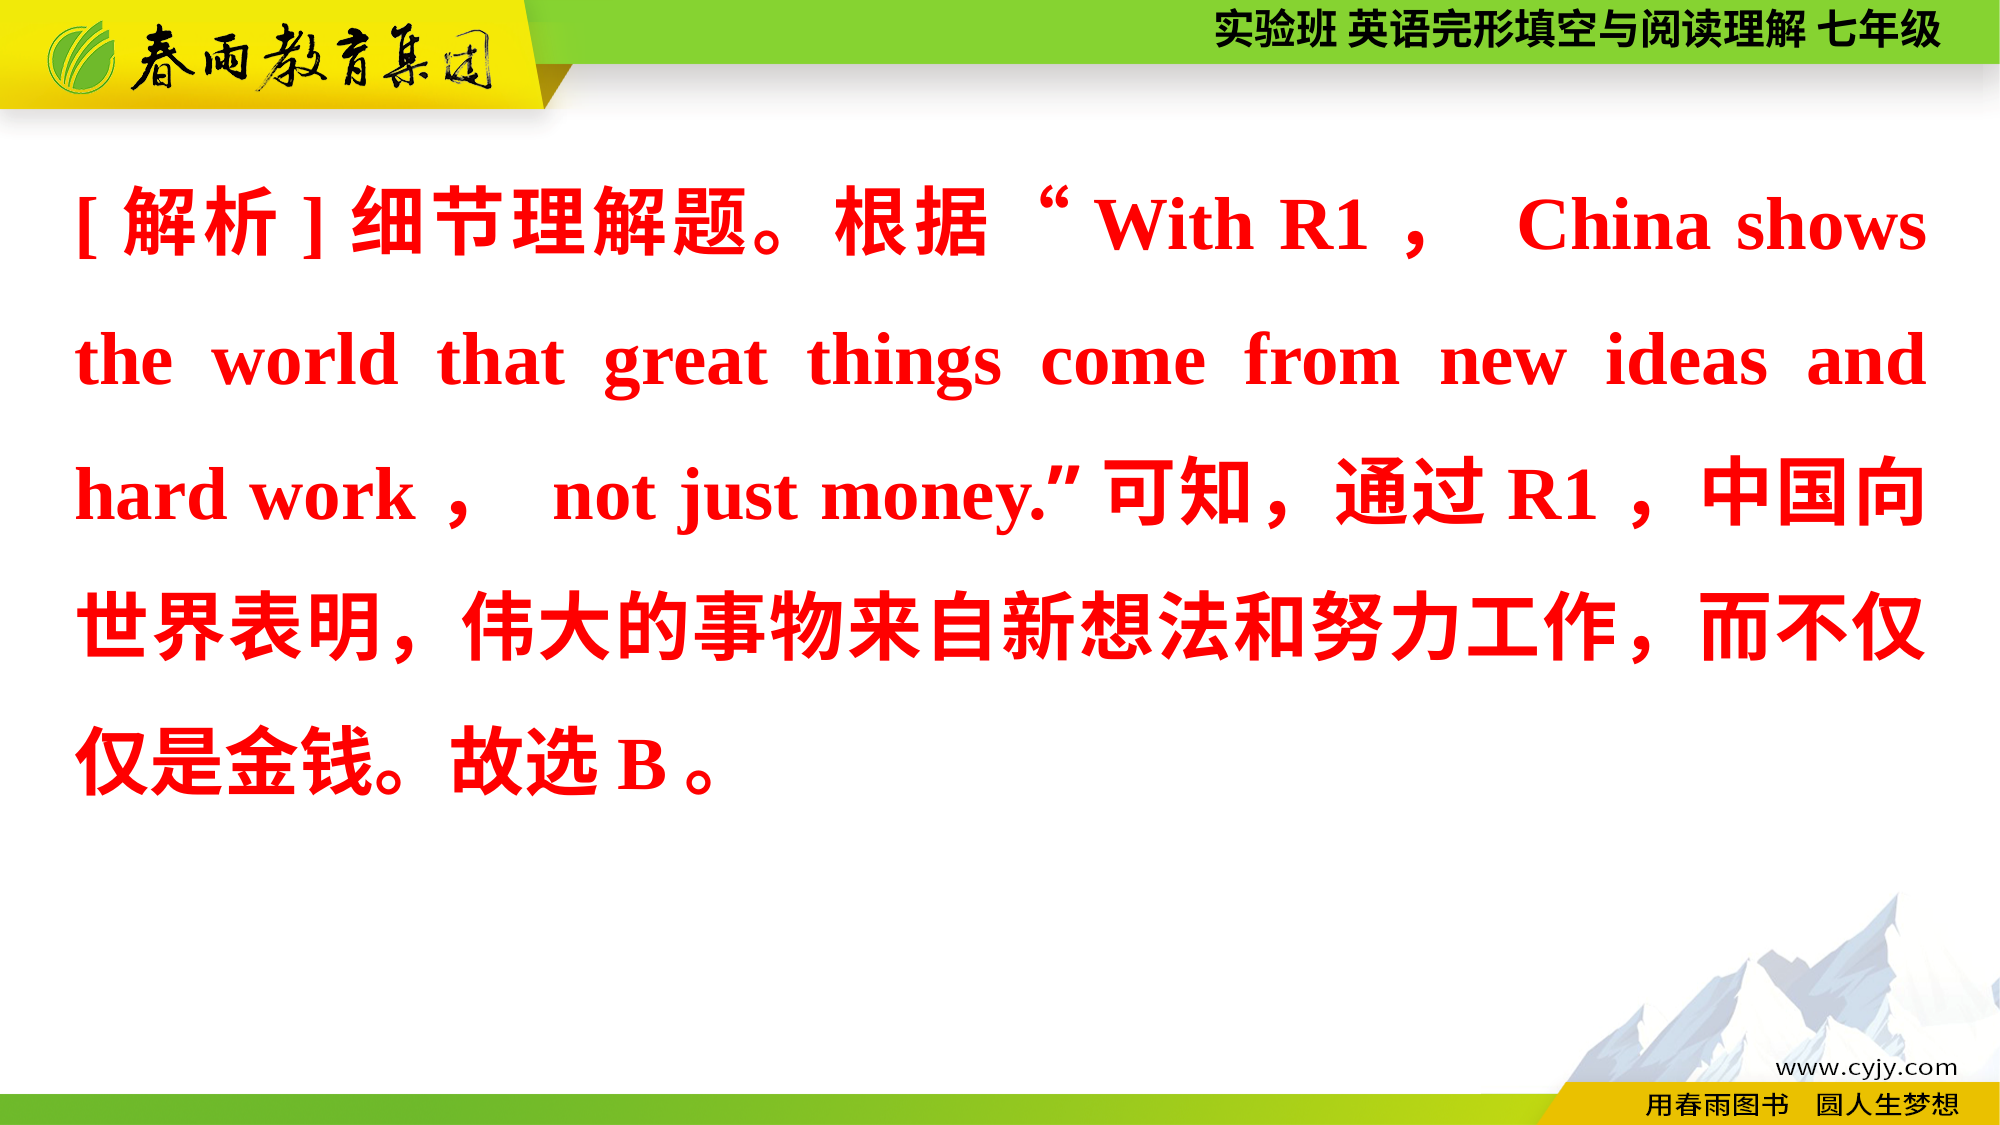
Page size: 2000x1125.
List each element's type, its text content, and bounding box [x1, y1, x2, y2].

picture [0, 0, 2000, 1125]
list [解析]细节理解题。根据“With R1， China shows the world that great things come from new ideas and hard work， not just money.”可知，通过R1，中国向世界表明，伟大的事物来自新想法和努力工作，而不仅仅是金钱。故选B。 [59, 122, 1944, 802]
